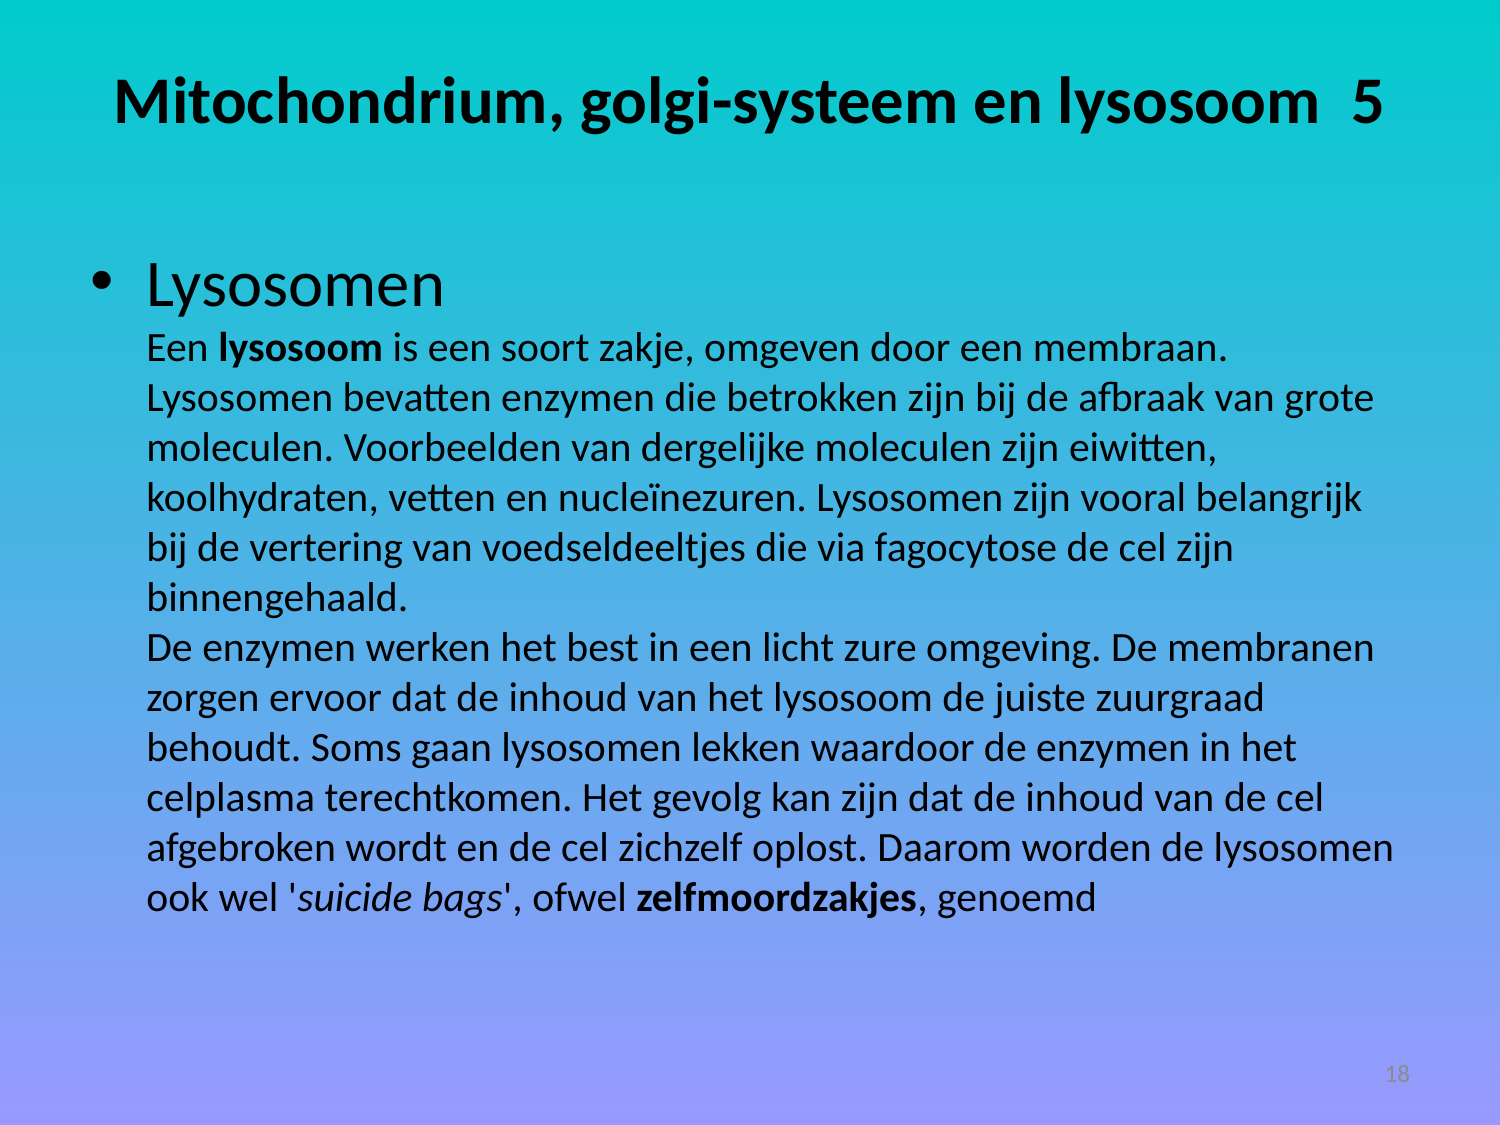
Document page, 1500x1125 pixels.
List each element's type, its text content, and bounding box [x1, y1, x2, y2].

list Lysosomen Een lysosoom is een soort zakje, omgeven door een membraan. Lysosomen bevatten enzymen die betrokken zijn bij de afbraak van grote moleculen. Voorbeelden van dergelijke moleculen zijn eiwitten, koolhydraten, vetten en nucleïnezuren. Lysosomen zijn vooral belangrijk bij de vertering van voedseldeeltjes die via fagocytose de cel zijn binnengehaald. De enzymen werken het best in een licht zure omgeving. De membranen zorgen ervoor dat de inhoud van het lysosoom de juiste zuurgraad behoudt. Soms gaan lysosomen lekken waardoor de enzymen in het celplasma terechtkomen. Het gevolg kan zijn dat de inhoud van de cel afgebroken wordt en de cel zichzelf oplost. Daarom worden de lysosomen ook wel 'suicide bags', ofwel zelfmoordzakjes, genoemd [75, 231, 1425, 1106]
title Mitochondrium, golgi-systeem en lysosoom 5 [75, 45, 1425, 149]
slide_number 18 [1074, 1042, 1425, 1103]
